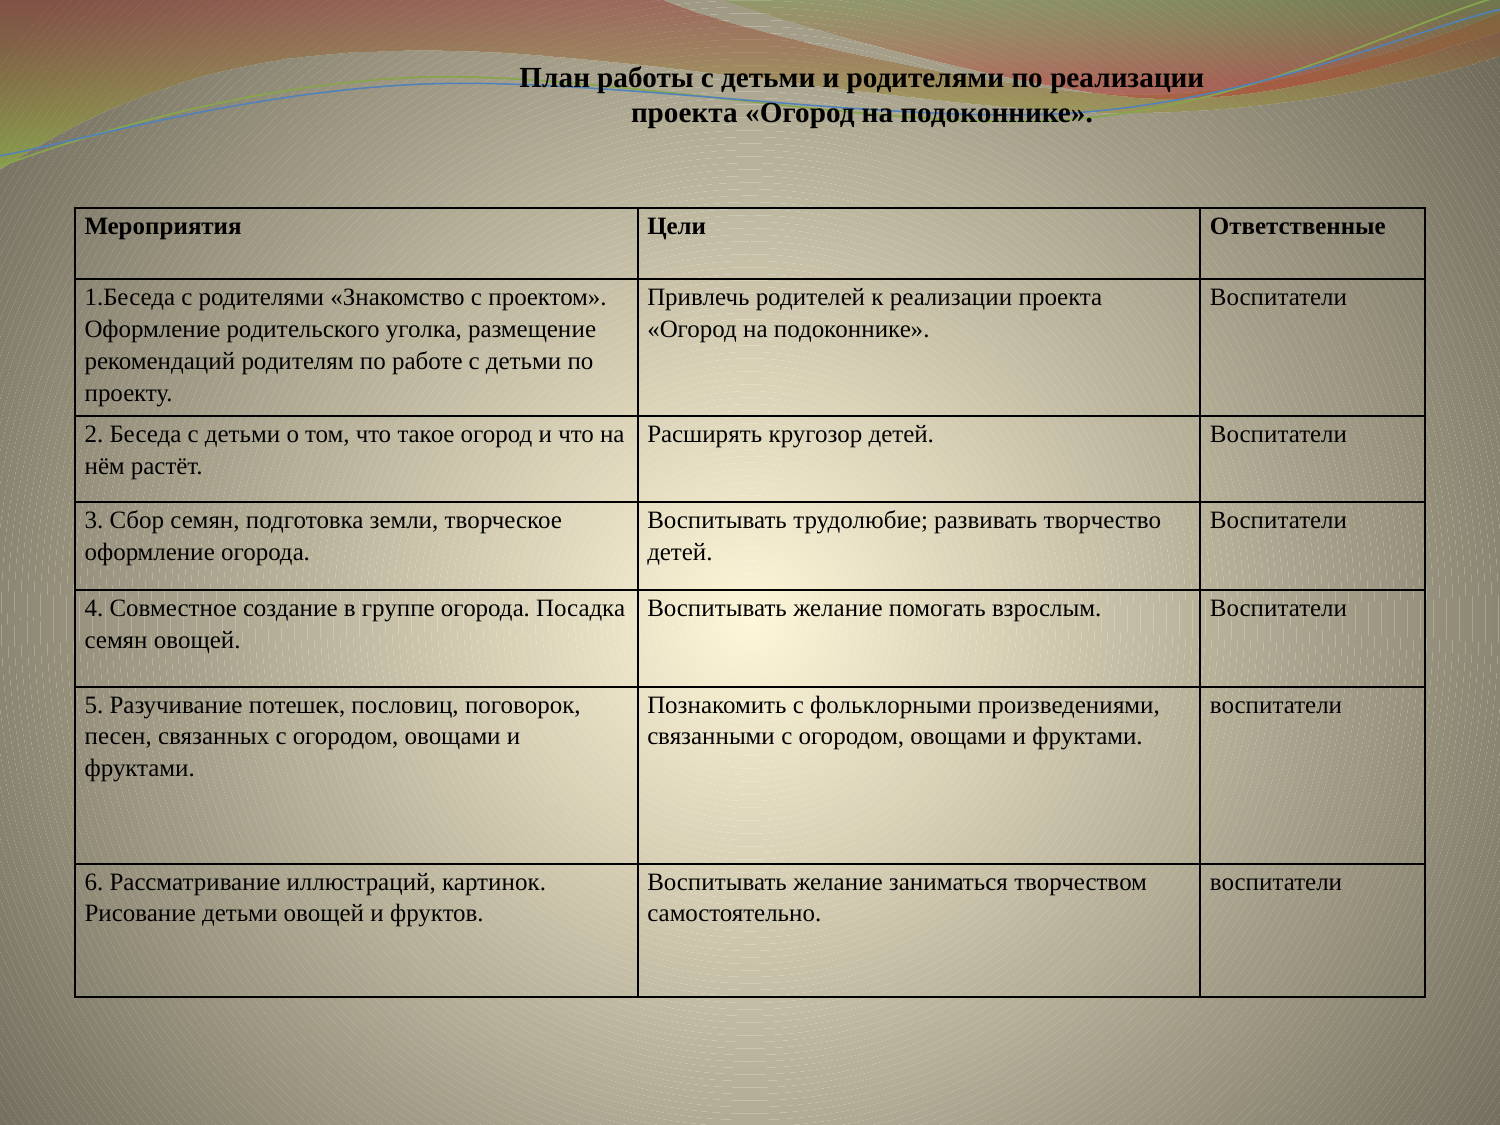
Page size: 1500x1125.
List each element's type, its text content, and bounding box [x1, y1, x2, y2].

text_box План работы с детьми и родителями по реализации проекта «Огород на подоконнике». [504, 50, 1220, 181]
table_cell Воспитатели [1201, 591, 1424, 686]
table_cell Воспитывать желание помогать взрослым. [639, 591, 1199, 686]
table_cell воспитатели [1201, 865, 1424, 996]
table_cell 2. Беседа с детьми о том, что такое огород и что на нём растёт. [76, 417, 637, 501]
table_cell Расширять кругозор детей. [639, 417, 1199, 501]
table_cell Привлечь родителей к реализации проекта «Огород на подоконнике». [639, 280, 1199, 415]
table_header Ответственные [1201, 209, 1424, 278]
table_cell Воспитатели [1201, 503, 1424, 589]
table_cell 5. Разучивание потешек, пословиц, поговорок, песен, связанных с огородом, овощами и фруктами. [76, 688, 637, 863]
table_cell воспитатели [1201, 688, 1424, 863]
table_cell 6. Рассматривание иллюстраций, картинок. Рисование детьми овощей и фруктов. [76, 865, 637, 996]
table_cell 3. Сбор семян, подготовка земли, творческое оформление огорода. [76, 503, 637, 589]
table_cell Воспитывать трудолюбие; развивать творчество детей. [639, 503, 1199, 589]
table_header Цели [639, 209, 1199, 278]
table_cell 4. Совместное создание в группе огорода. Посадка семян овощей. [76, 591, 637, 686]
table_cell 1.Беседа с родителями «Знакомство с проектом». Оформление родительского уголка, размещение рекомендаций родителям по работе с детьми по проекту. [76, 280, 637, 415]
table_cell Воспитатели [1201, 280, 1424, 415]
table_cell Познакомить с фольклорными произведениями, связанными с огородом, овощами и фруктами. [639, 688, 1199, 863]
table_header Мероприятия [76, 209, 637, 278]
table_cell Воспитывать желание заниматься творчеством самостоятельно. [639, 865, 1199, 996]
table_cell Воспитатели [1201, 417, 1424, 501]
